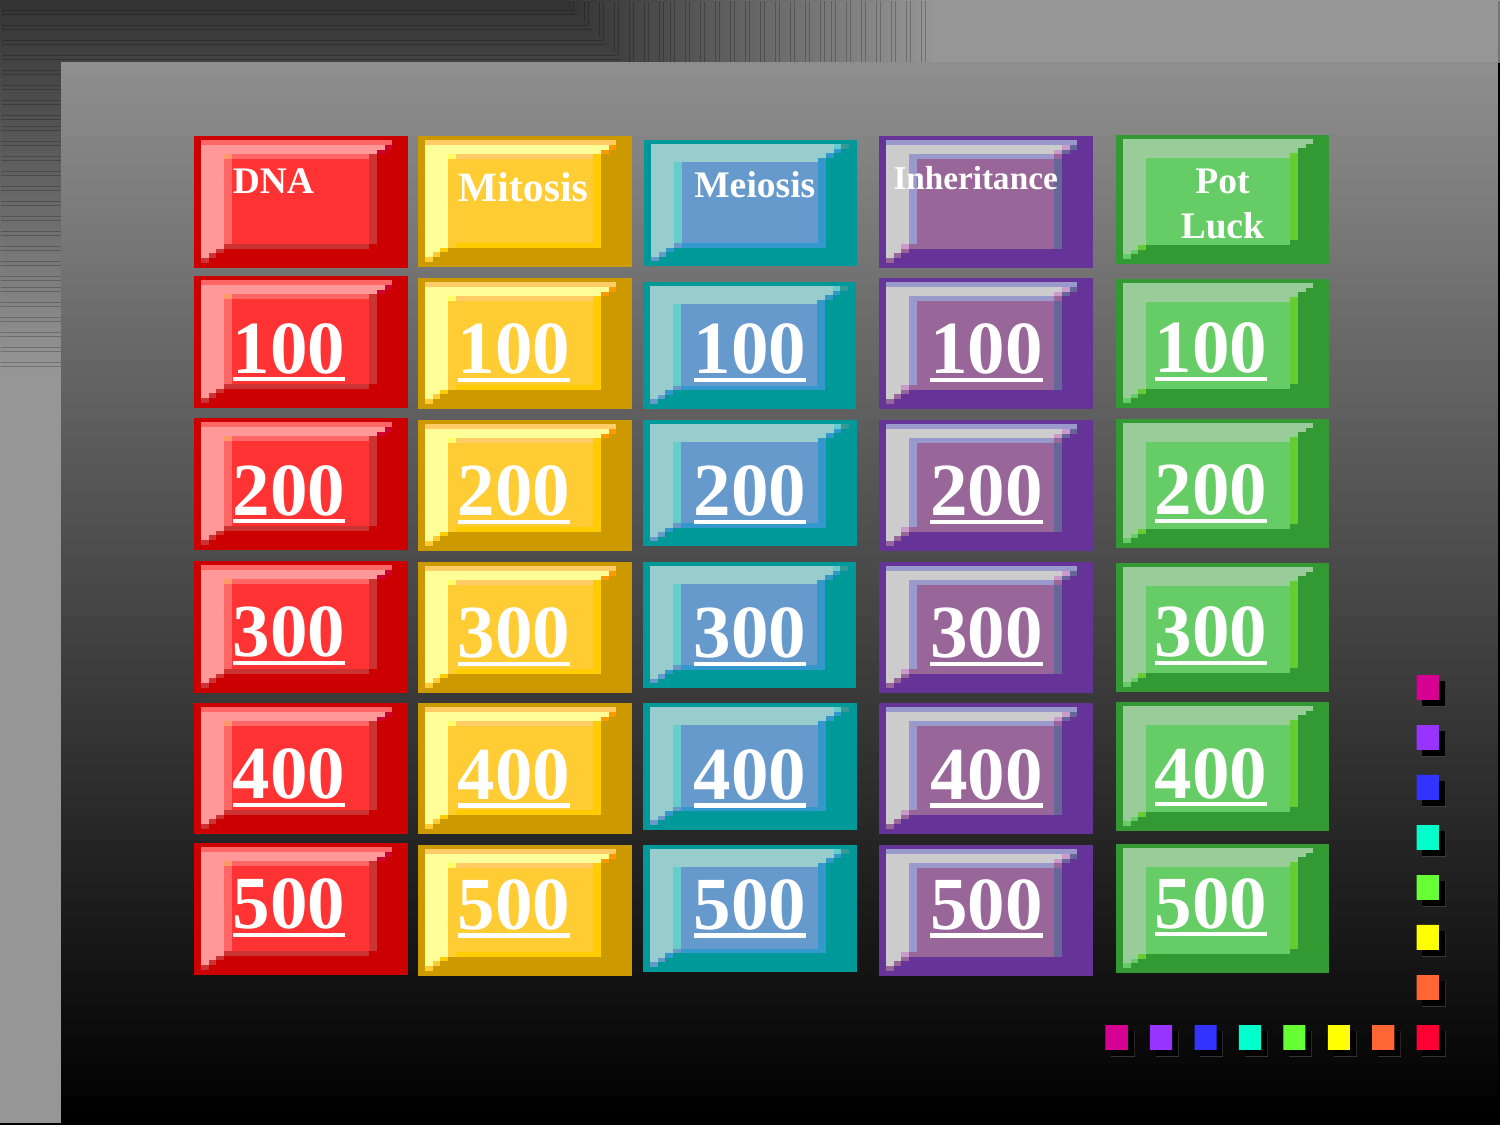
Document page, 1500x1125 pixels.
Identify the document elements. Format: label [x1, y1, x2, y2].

picture [879, 278, 1093, 410]
picture [1115, 135, 1330, 265]
picture [644, 140, 858, 267]
picture [879, 420, 1093, 552]
picture [879, 561, 1093, 693]
picture [643, 703, 857, 830]
picture [418, 845, 632, 976]
picture [643, 845, 857, 972]
picture [1115, 844, 1330, 973]
picture [1115, 702, 1330, 831]
picture [194, 418, 408, 550]
picture [418, 561, 632, 693]
picture [194, 843, 408, 976]
picture [879, 845, 1093, 977]
picture [643, 282, 857, 409]
picture [418, 703, 632, 834]
picture [879, 703, 1093, 835]
picture [418, 136, 632, 268]
picture [418, 420, 632, 551]
picture [194, 135, 408, 268]
picture [1115, 419, 1330, 548]
picture [1115, 279, 1330, 408]
picture [194, 276, 408, 408]
picture [643, 420, 857, 547]
picture [1115, 563, 1330, 692]
picture [194, 561, 408, 693]
picture [194, 702, 408, 835]
picture [418, 278, 632, 409]
picture [879, 136, 1093, 268]
picture [643, 561, 857, 688]
